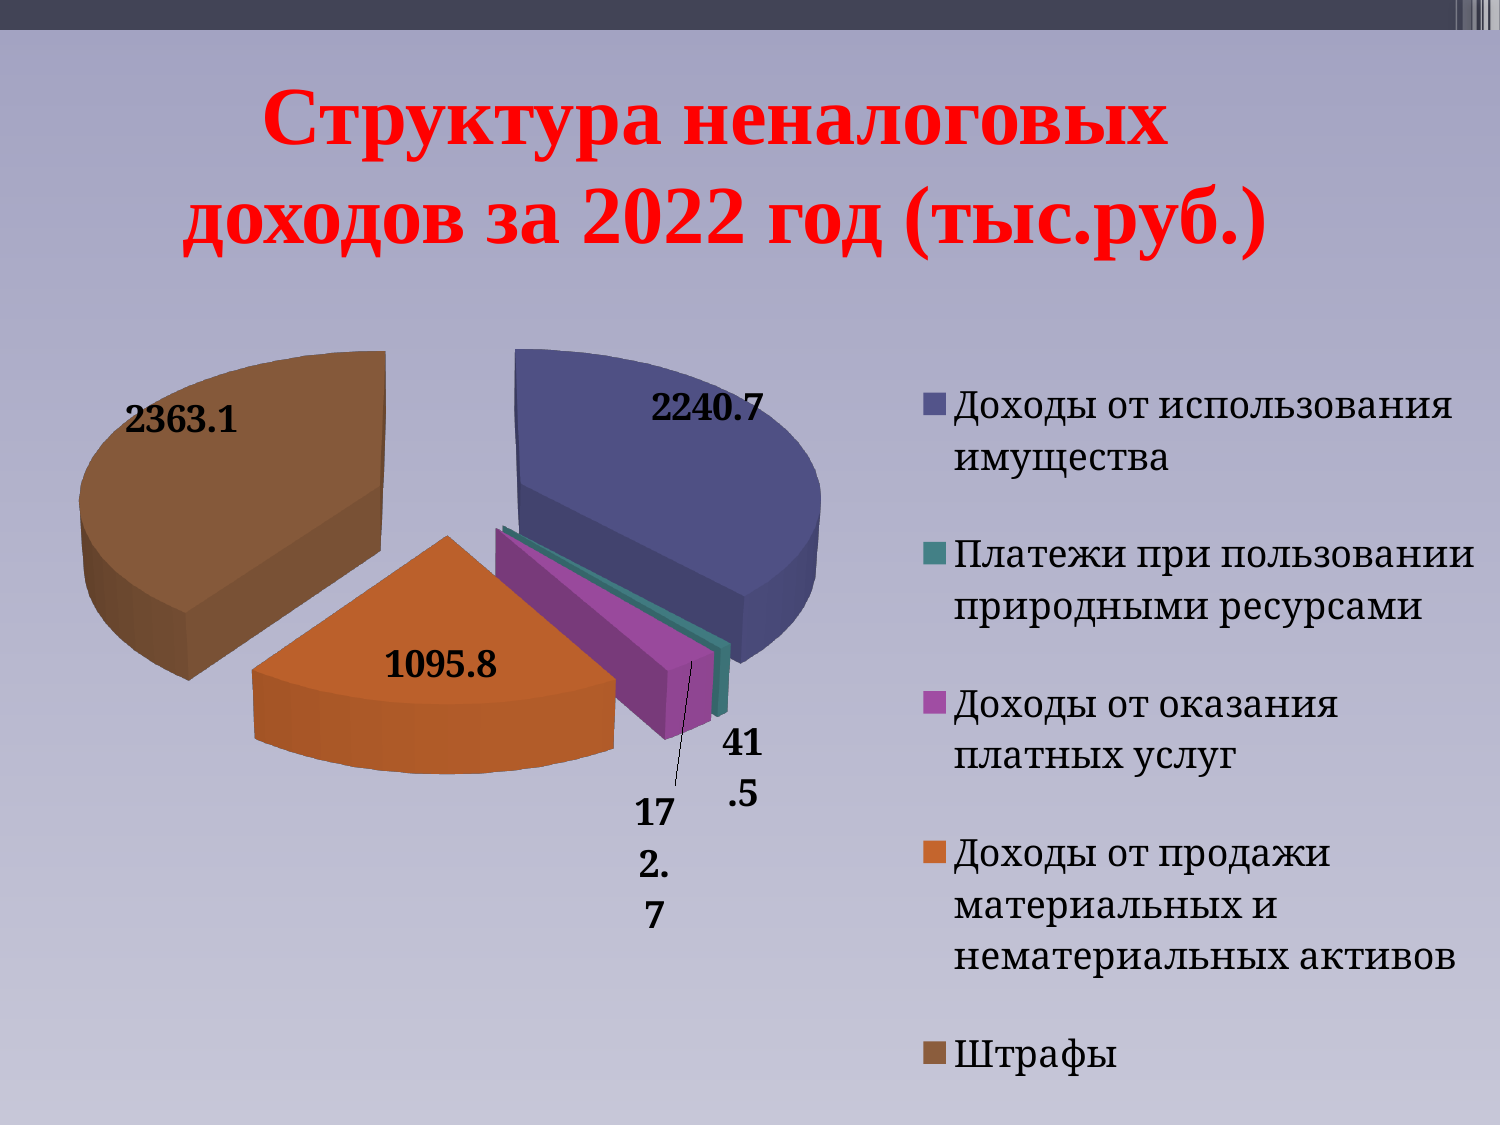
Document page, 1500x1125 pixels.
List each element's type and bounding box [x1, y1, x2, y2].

chart [0, 30, 1500, 1125]
